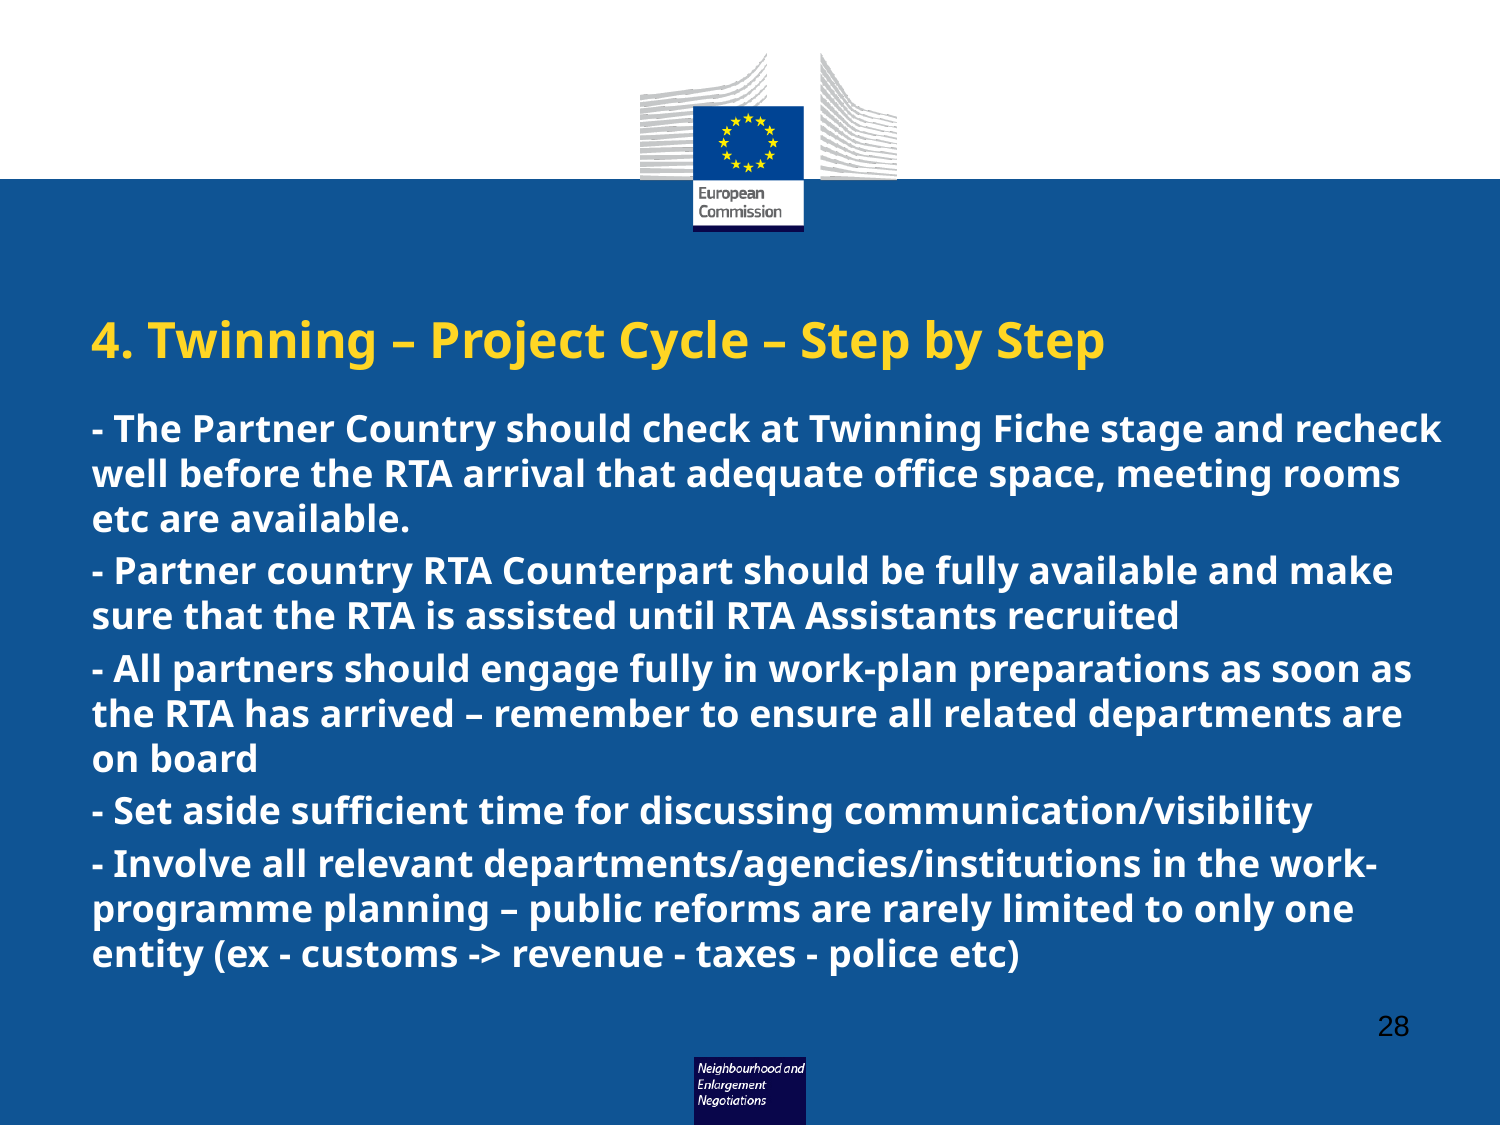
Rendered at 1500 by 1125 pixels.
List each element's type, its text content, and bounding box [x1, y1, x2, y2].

list - The Partner Country should check at Twinning Fiche stage and recheck well before the RTA arrival that adequate office space, meeting rooms etc are available. - Partner country RTA Counterpart should be fully available and make sure that the RTA is assisted until RTA Assistants recruited - All partners should engage fully in work-plan preparations as soon as the RTA has arrived – remember to ensure all related departments are on board - Set aside sufficient time for discussing communication/visibility - Involve all relevant departments/agencies/institutions in the work-programme planning – public reforms are rarely limited to only one entity (ex - customs -> revenue - taxes - police etc) [76, 396, 1471, 1036]
picture [694, 1057, 806, 1125]
title 4. Twinning – Project Cycle – Step by Step [76, 278, 1448, 396]
picture [598, 53, 897, 278]
slide_number 28 [1074, 999, 1426, 1078]
